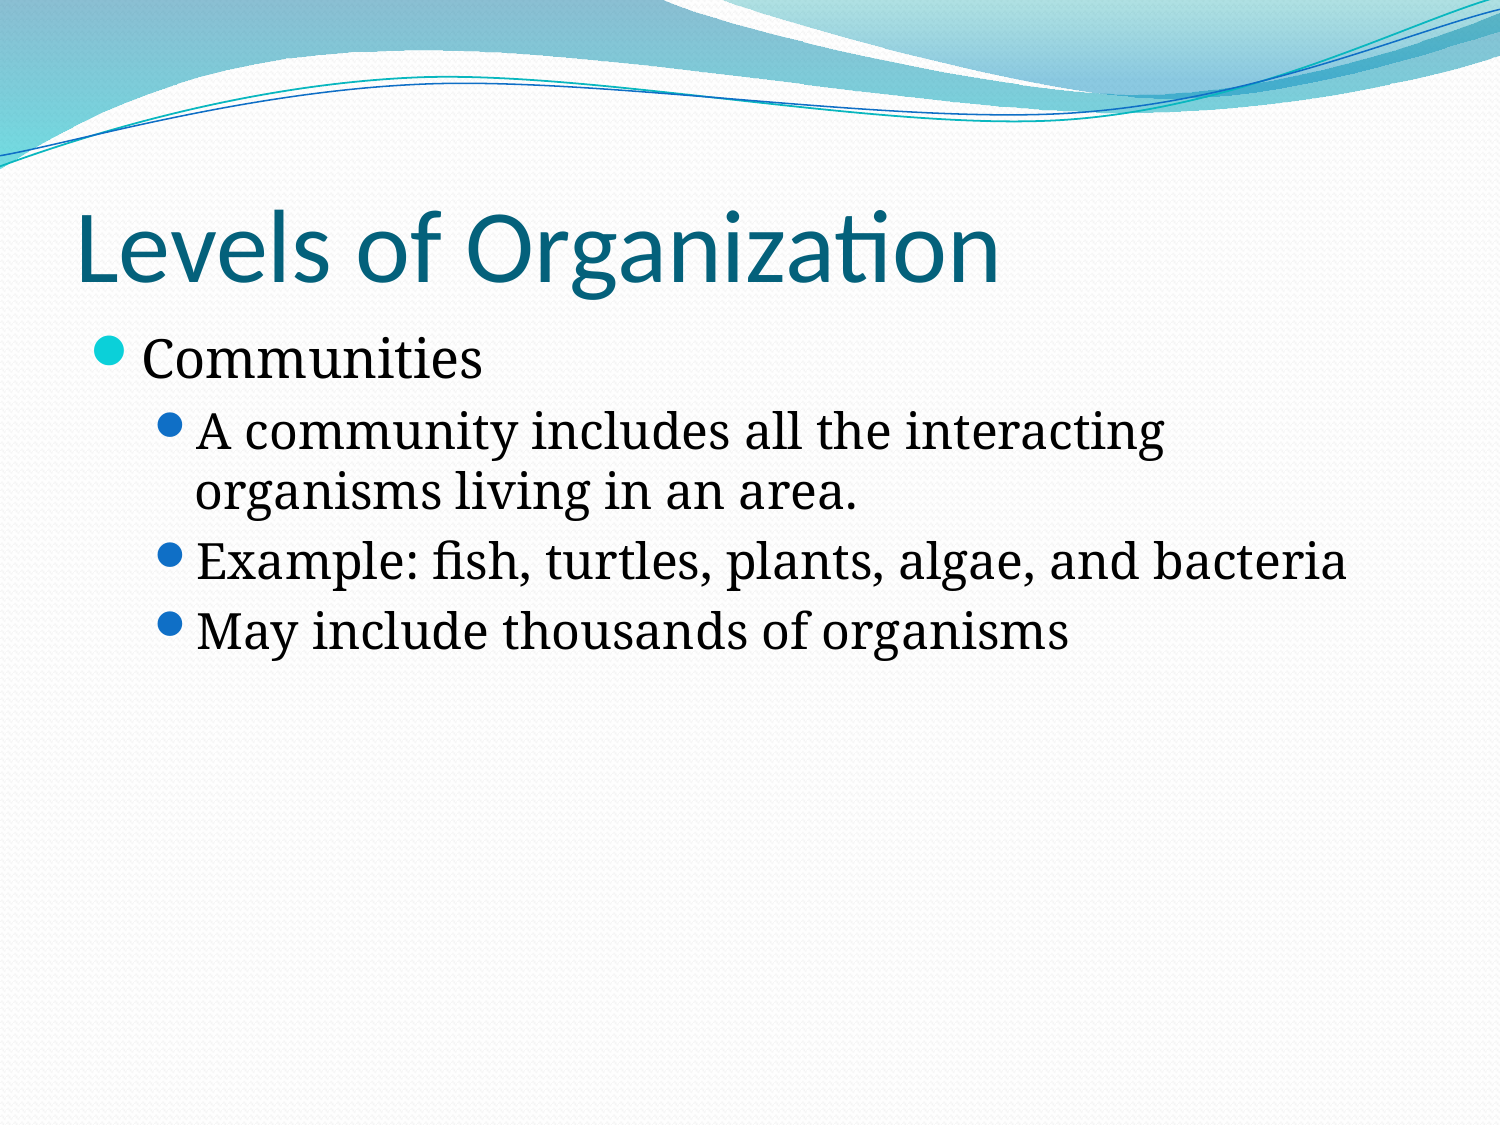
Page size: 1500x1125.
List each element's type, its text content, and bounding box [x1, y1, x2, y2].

title Levels of Organization [75, 115, 1425, 303]
list Communities A community includes all the interacting organisms living in an area. Example: fish, turtles, plants, algae, and bacteria May include thousands of organisms [75, 317, 1425, 1038]
